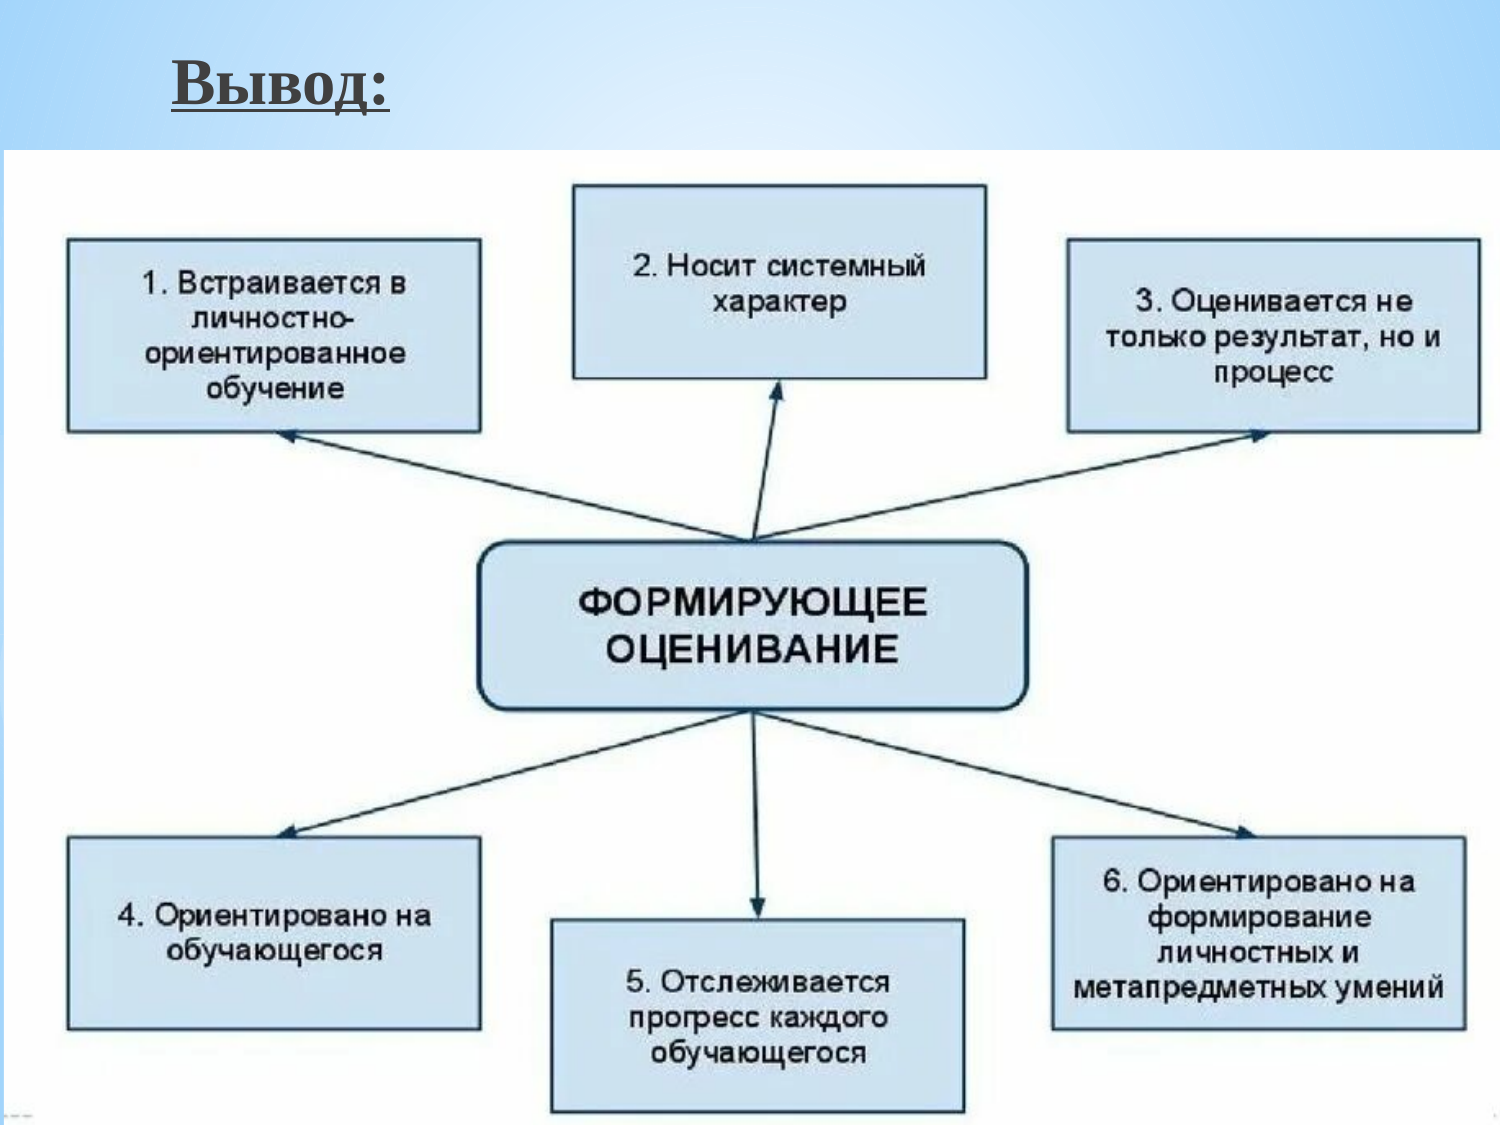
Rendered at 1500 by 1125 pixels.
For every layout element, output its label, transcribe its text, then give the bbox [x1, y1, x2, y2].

picture [3, 149, 1500, 1125]
text_box Вывод: [148, 30, 406, 126]
